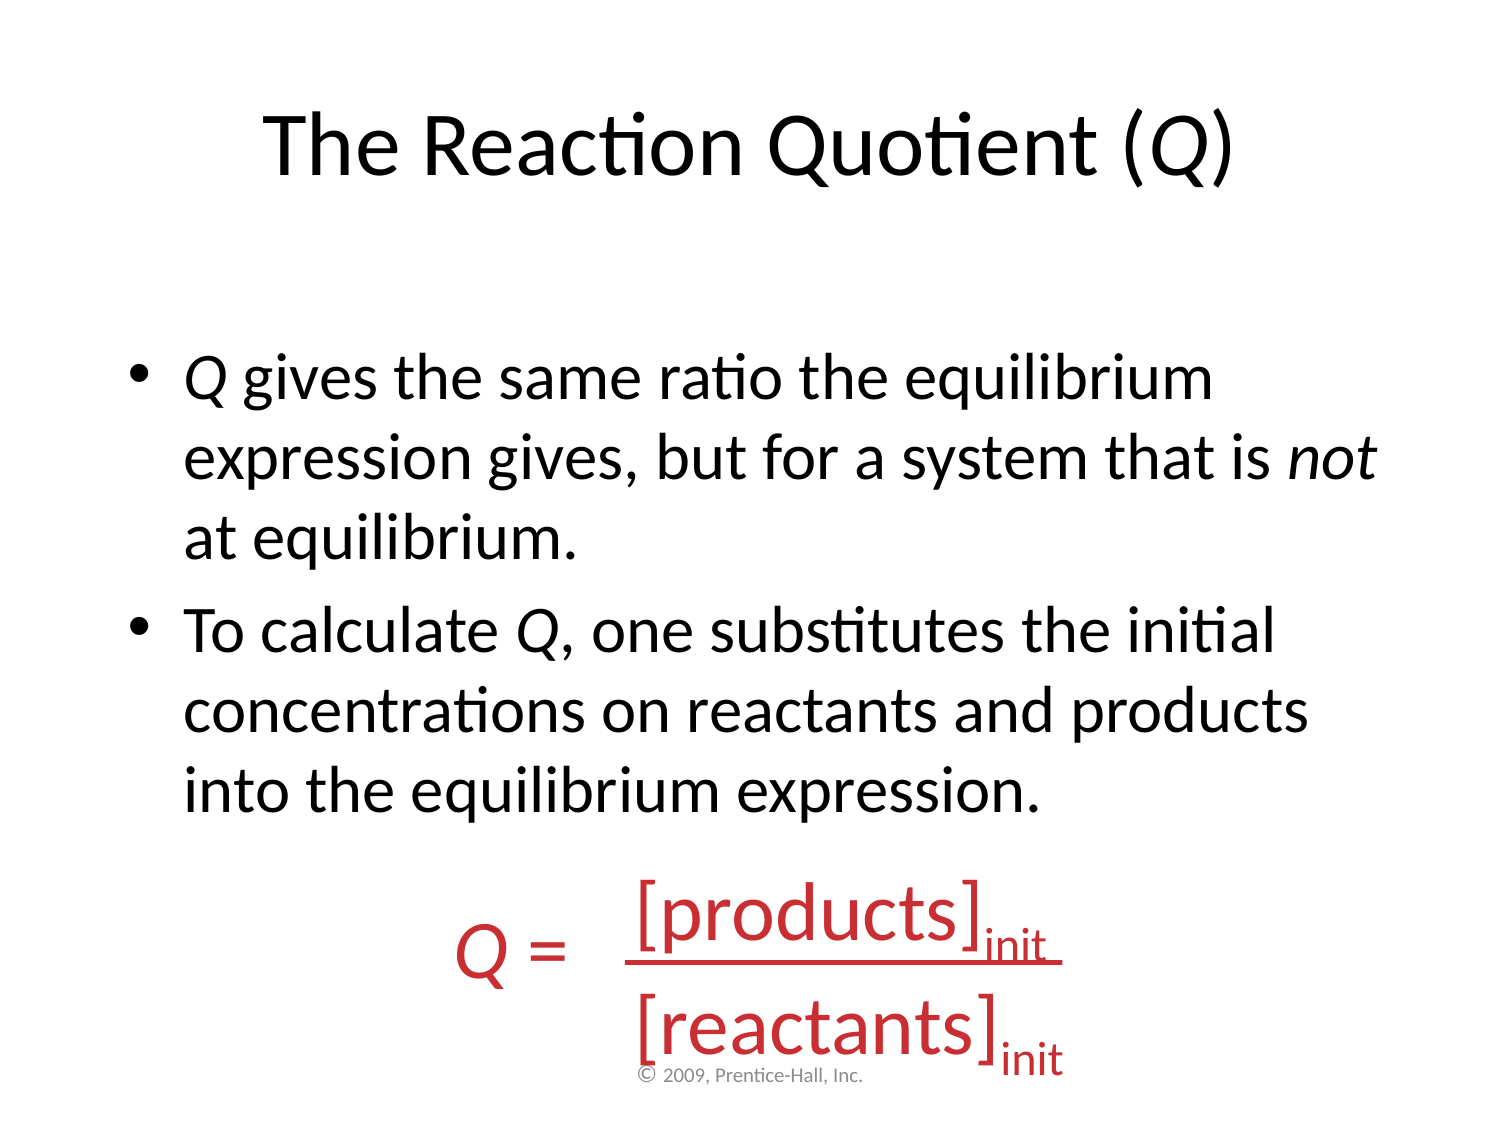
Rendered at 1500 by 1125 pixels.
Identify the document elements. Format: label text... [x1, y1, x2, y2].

list Q gives the same ratio the equilibrium expression gives, but for a system that is not at equilibrium. To calculate Q, one substitutes the initial concentrations on reactants and products into the equilibrium expression. [112, 324, 1425, 1000]
footer © 2009, Prentice-Hall, Inc. [512, 1042, 988, 1103]
title The Reaction Quotient (Q) [75, 45, 1425, 233]
text_box [products]init [reactants]init [619, 849, 1079, 1093]
text_box Q = [438, 887, 603, 1003]
